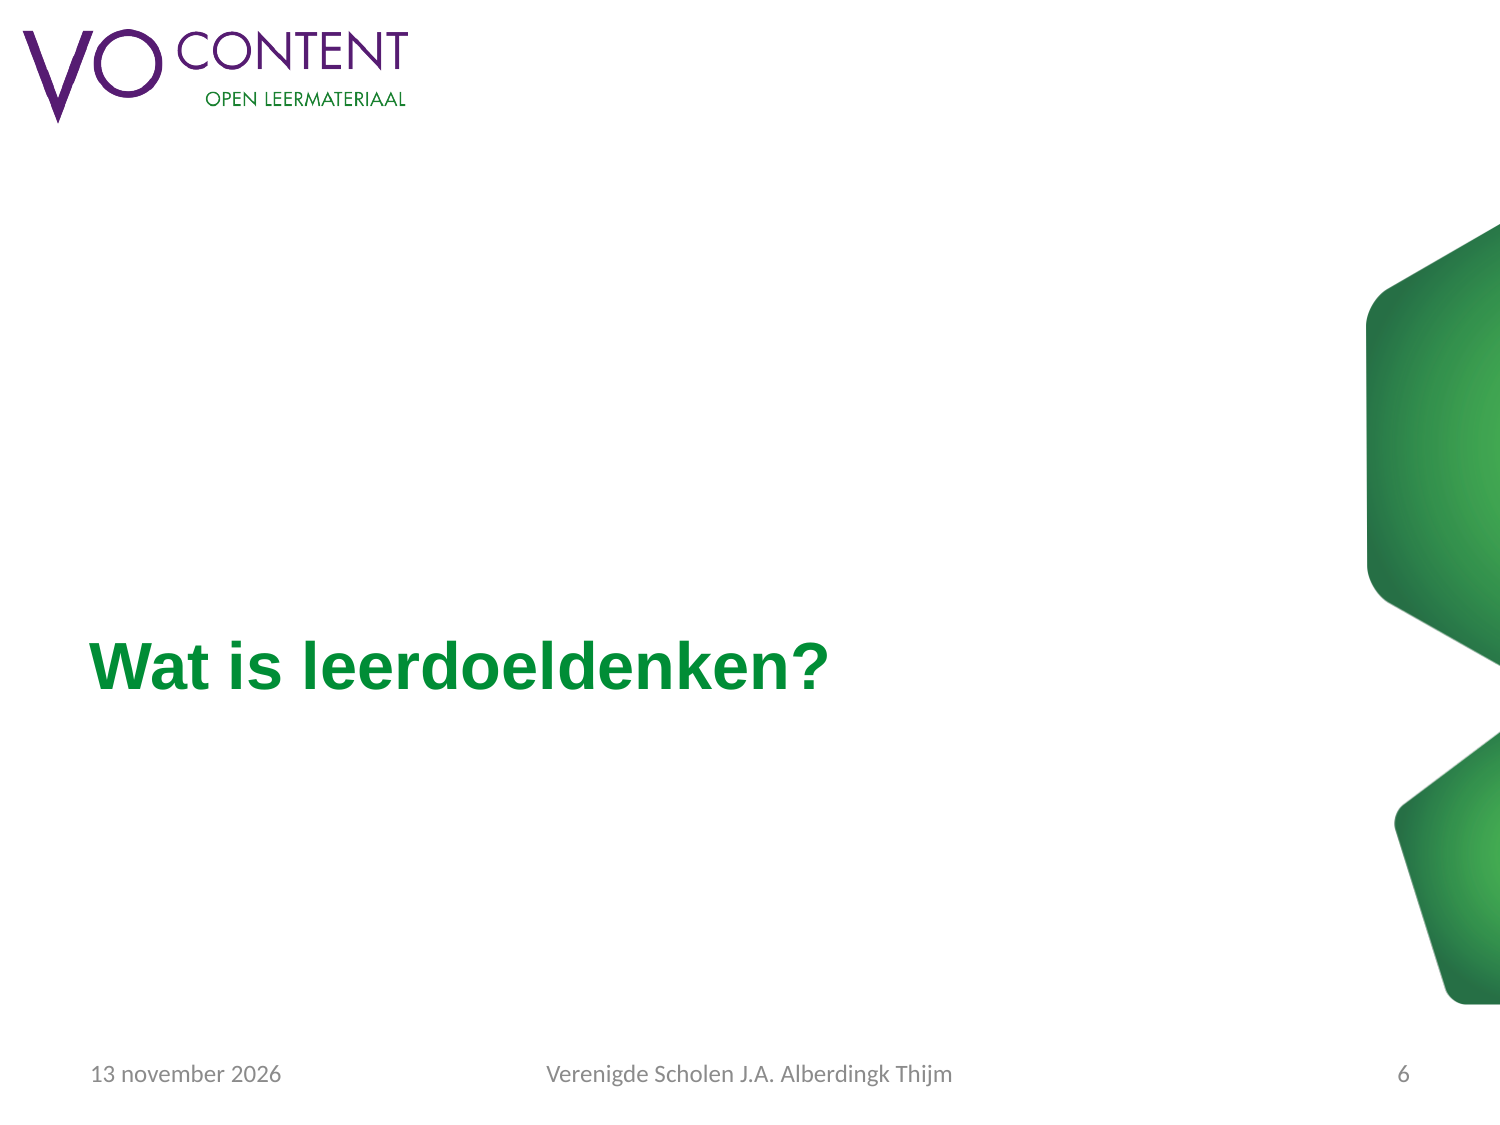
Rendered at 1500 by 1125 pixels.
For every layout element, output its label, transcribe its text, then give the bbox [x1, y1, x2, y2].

slide_number 6 [1074, 1042, 1425, 1103]
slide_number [75, 1042, 425, 1103]
picture [1366, 222, 1500, 1005]
picture [22, 29, 408, 124]
footer Verenigde Scholen J.A. Alberdingk Thijm [512, 1042, 988, 1103]
list Wat is leerdoeldenken? [75, 615, 1239, 947]
